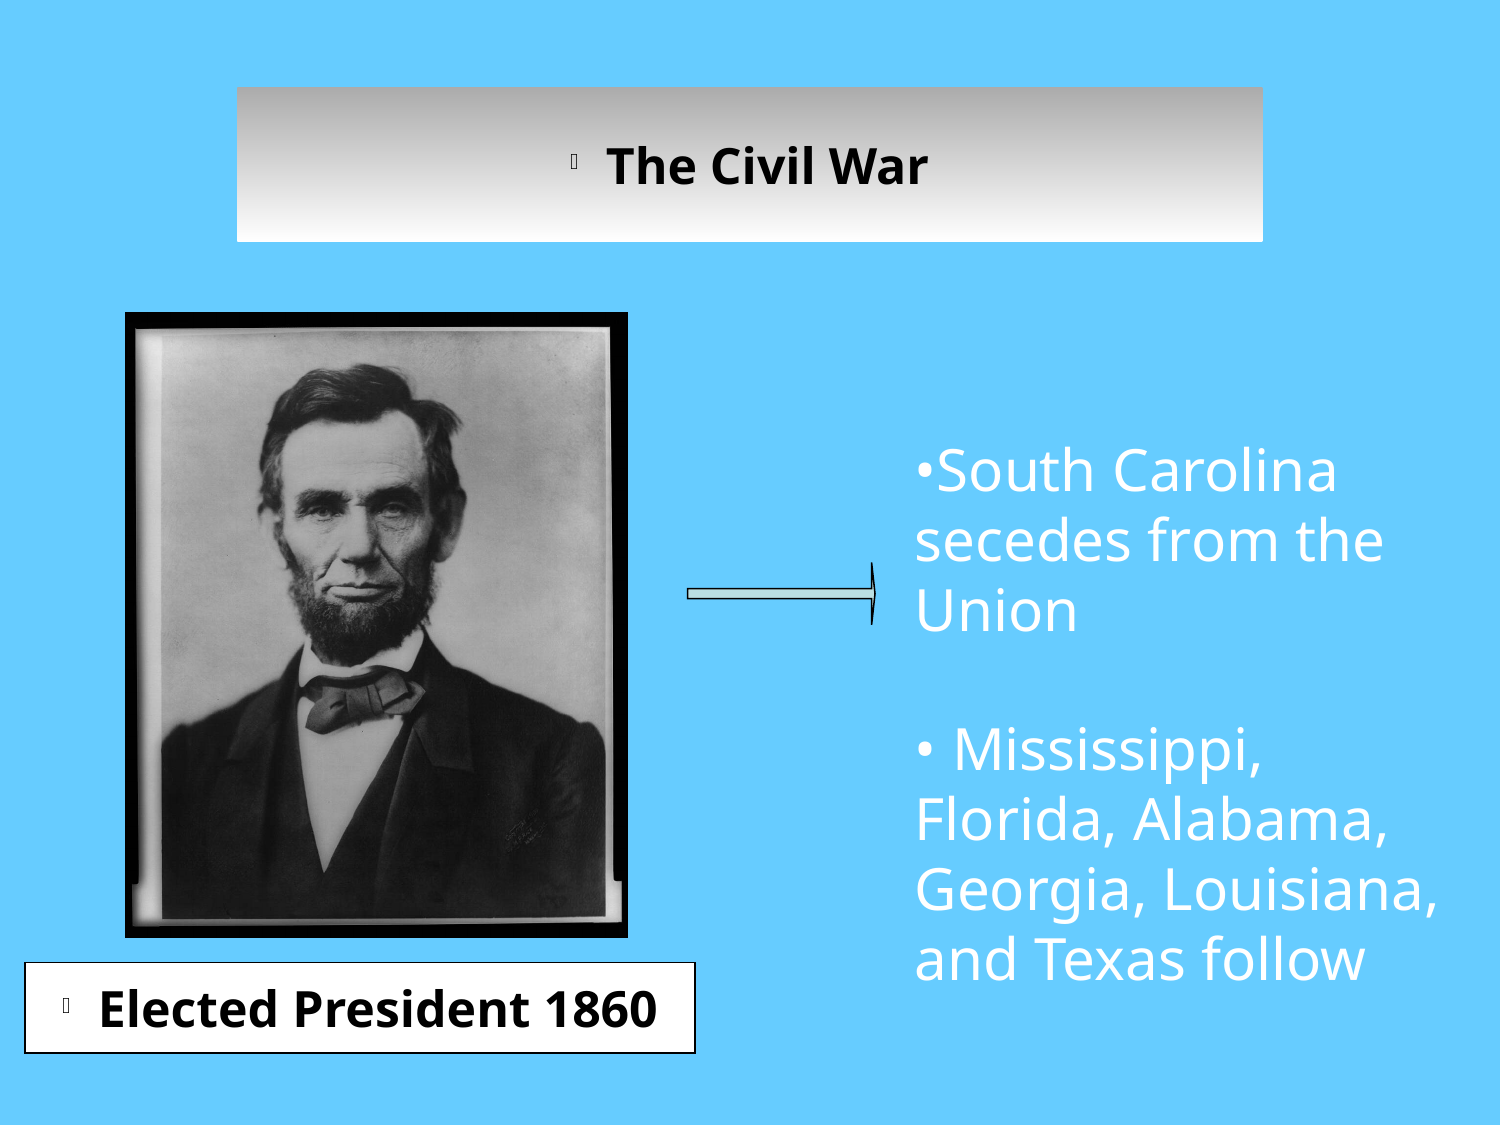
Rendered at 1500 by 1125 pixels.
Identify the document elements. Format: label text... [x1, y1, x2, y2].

text_box [687, 562, 876, 625]
text_box •South Carolina secedes from the Union • Mississippi, Florida, Alabama, Georgia, Louisiana, and Texas follow [900, 424, 1463, 931]
picture [124, 312, 628, 938]
text_box Elected President 1860 [24, 962, 696, 1054]
text_box The Civil War [237, 87, 1263, 242]
